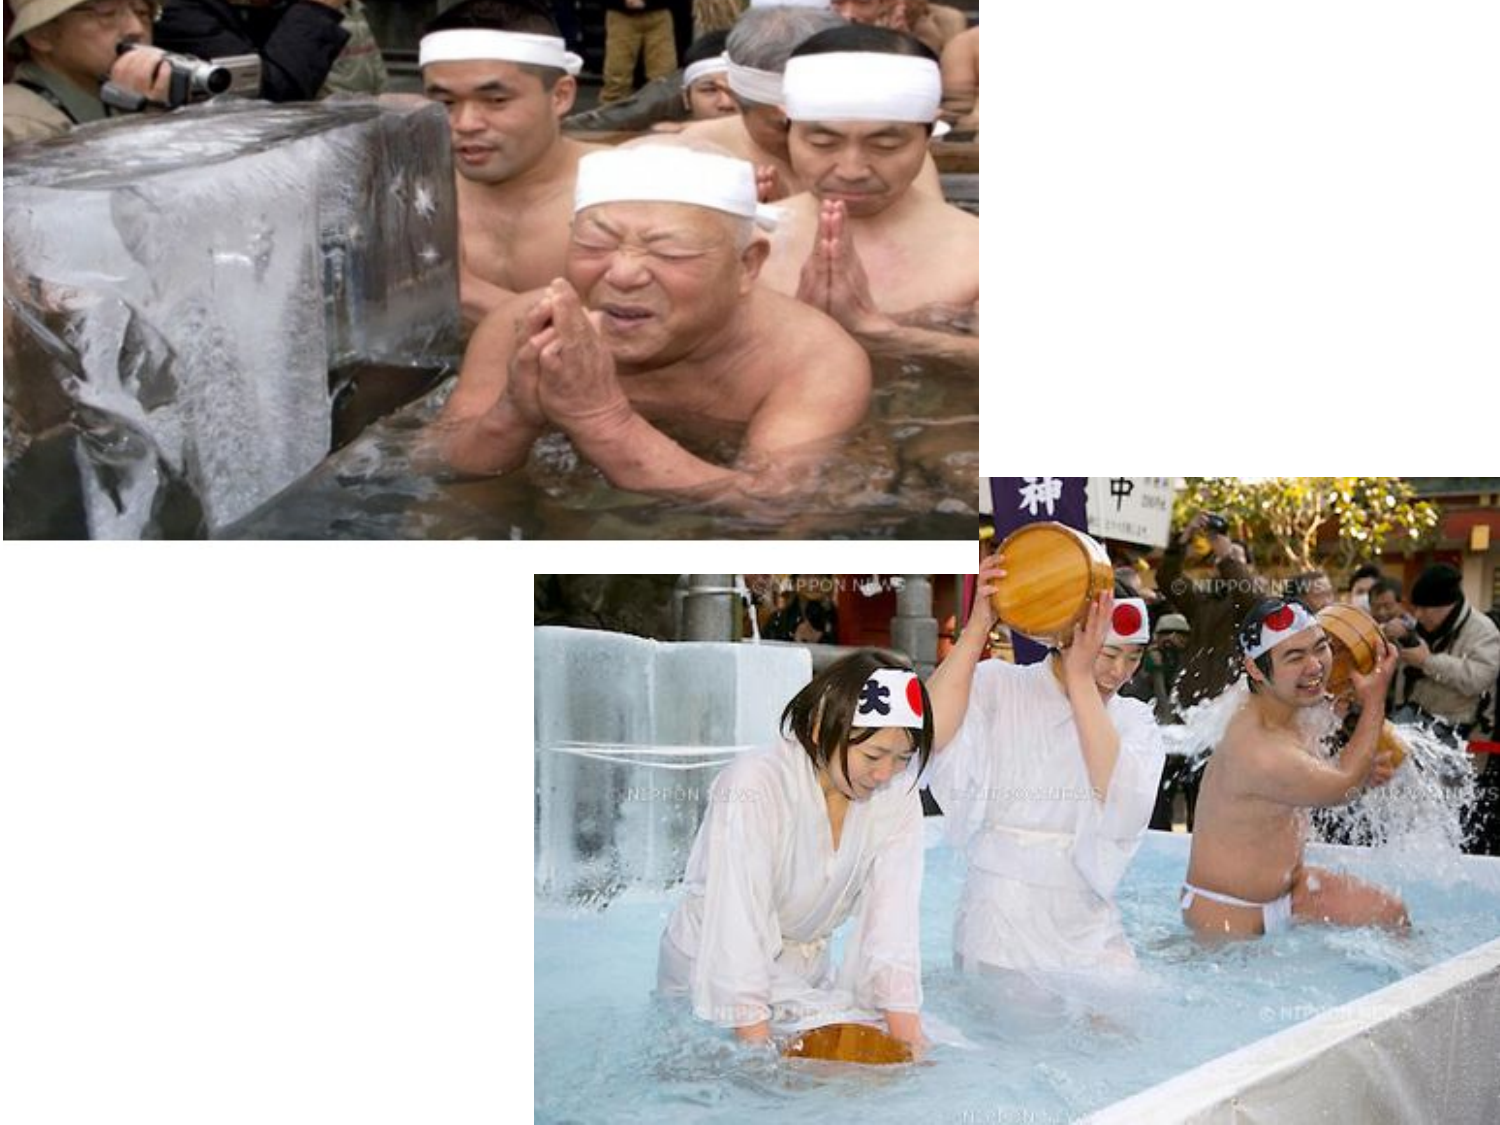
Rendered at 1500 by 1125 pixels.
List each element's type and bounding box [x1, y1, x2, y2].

list [3, 0, 979, 575]
list [534, 477, 1500, 1125]
